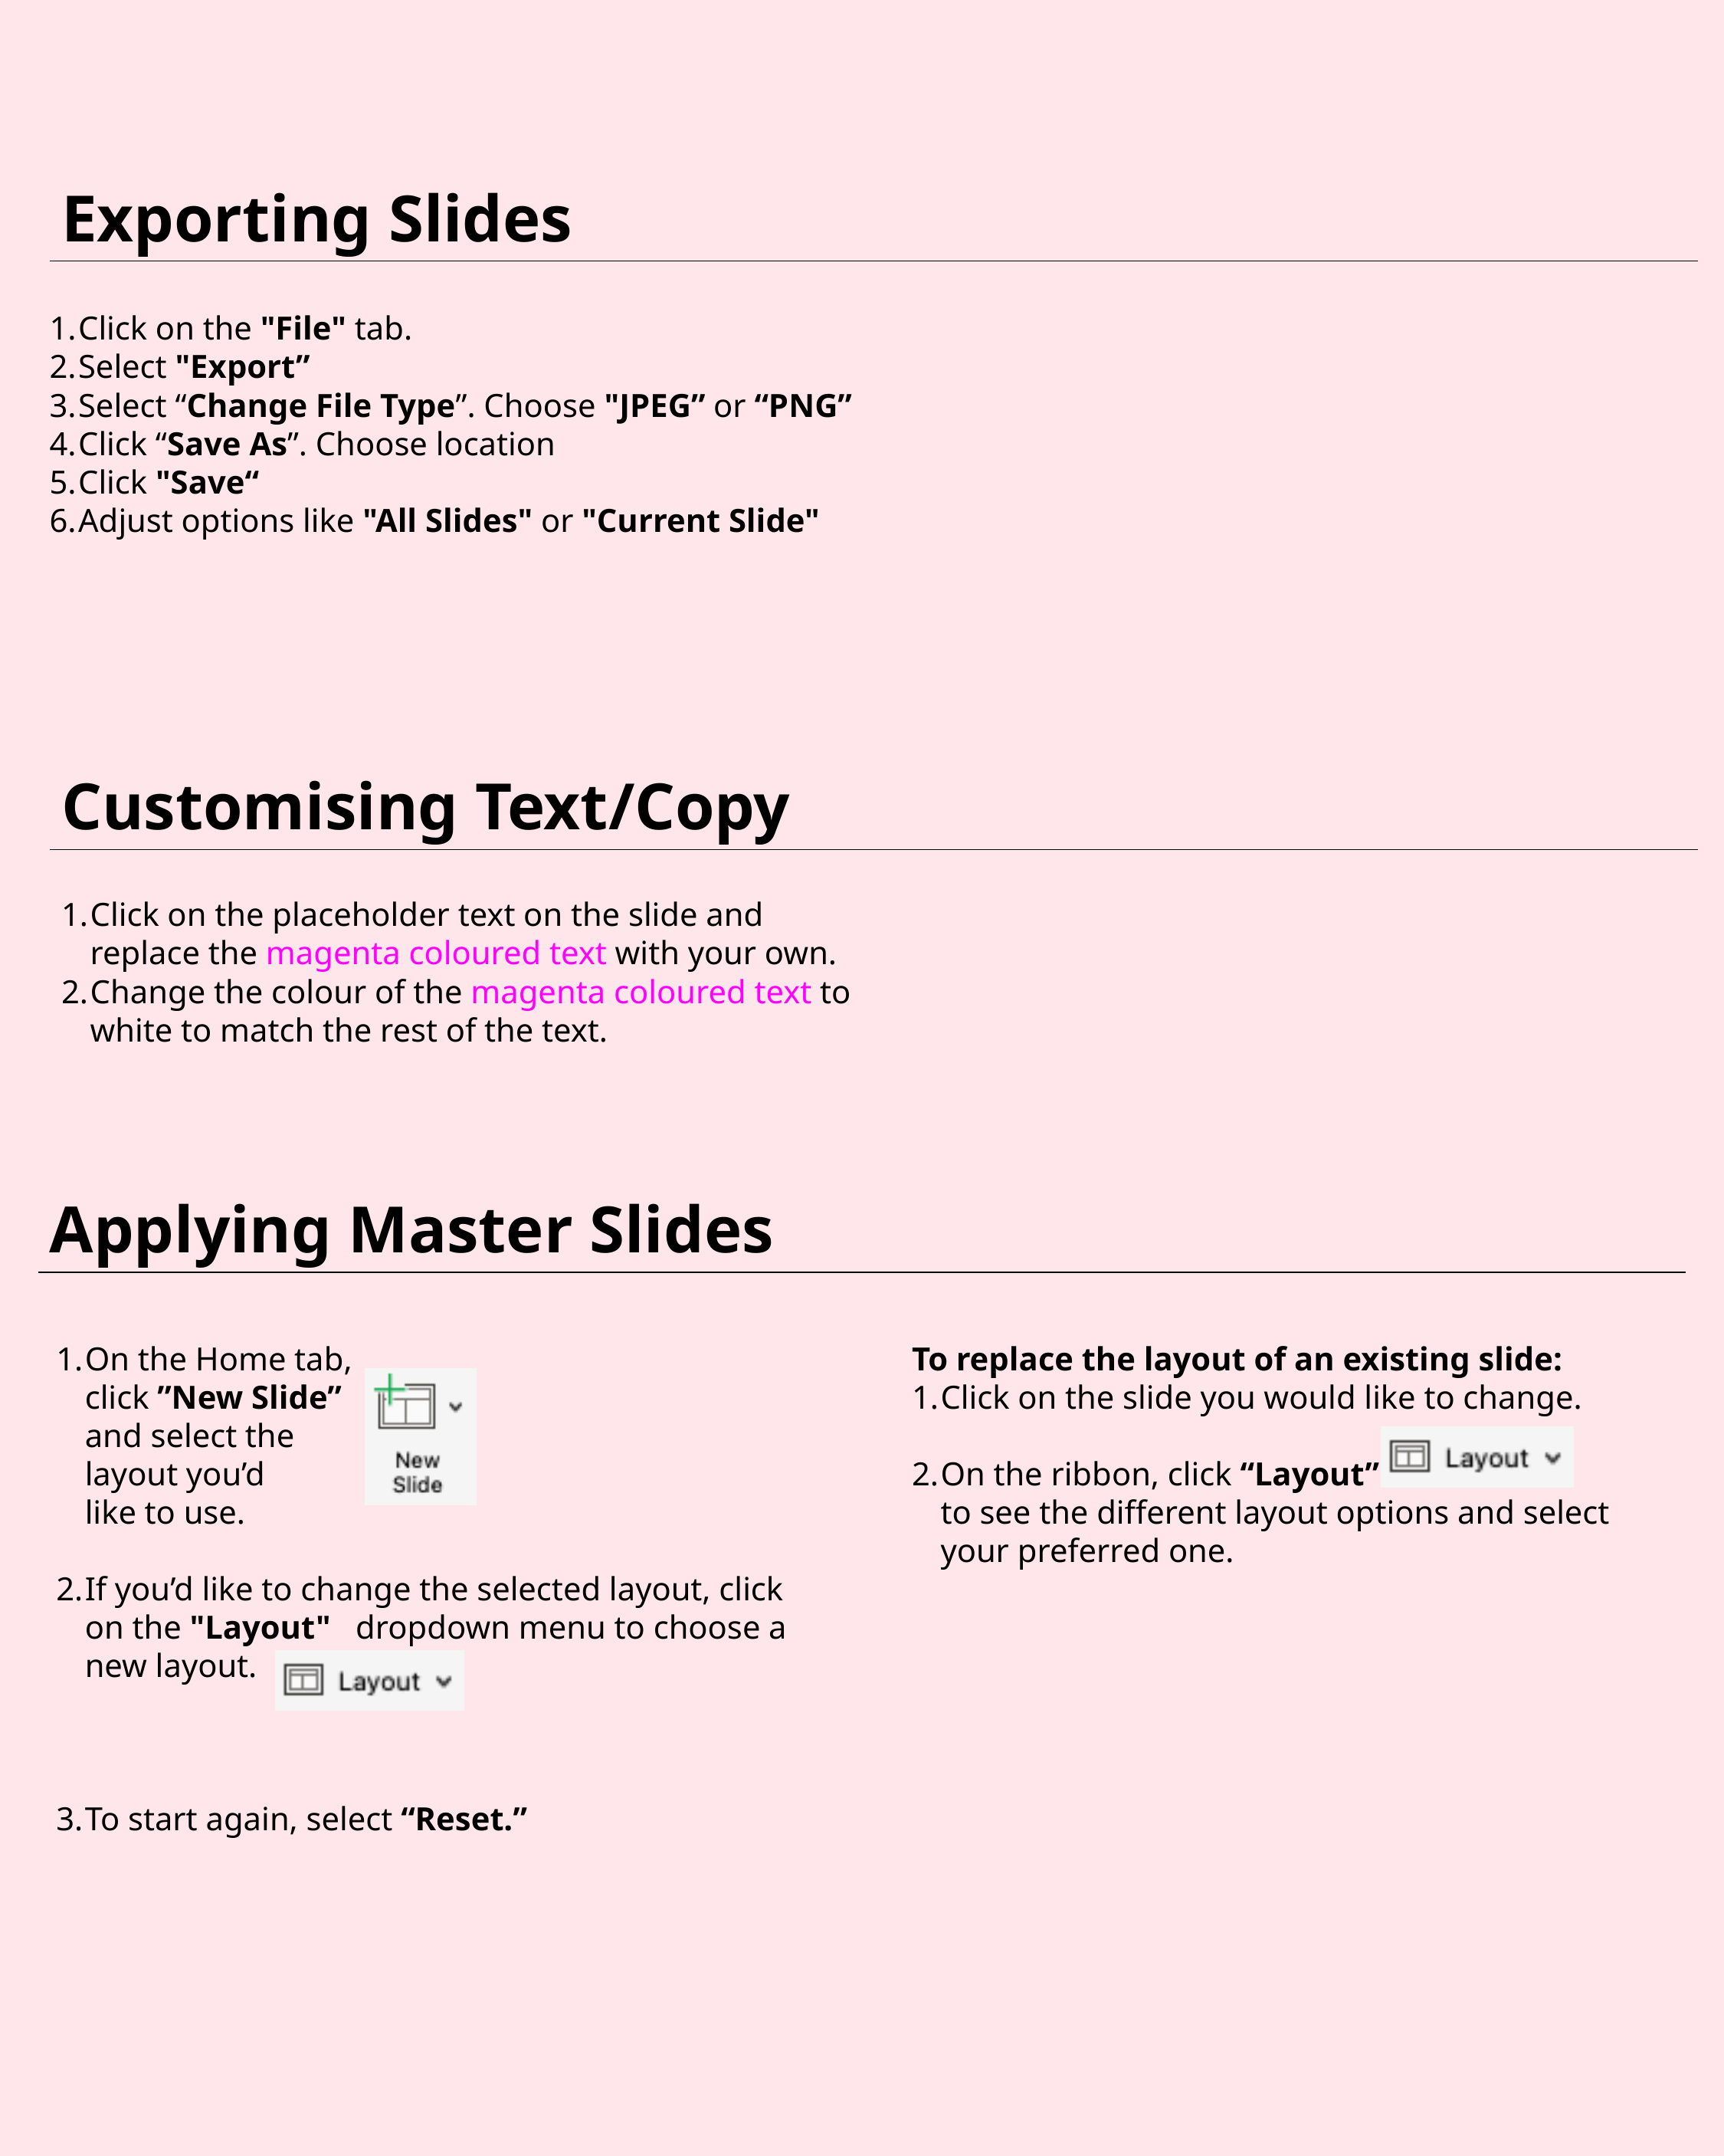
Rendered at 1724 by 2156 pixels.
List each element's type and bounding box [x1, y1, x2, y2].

picture [275, 1650, 464, 1711]
picture [1381, 1426, 1574, 1488]
picture [365, 1368, 477, 1505]
